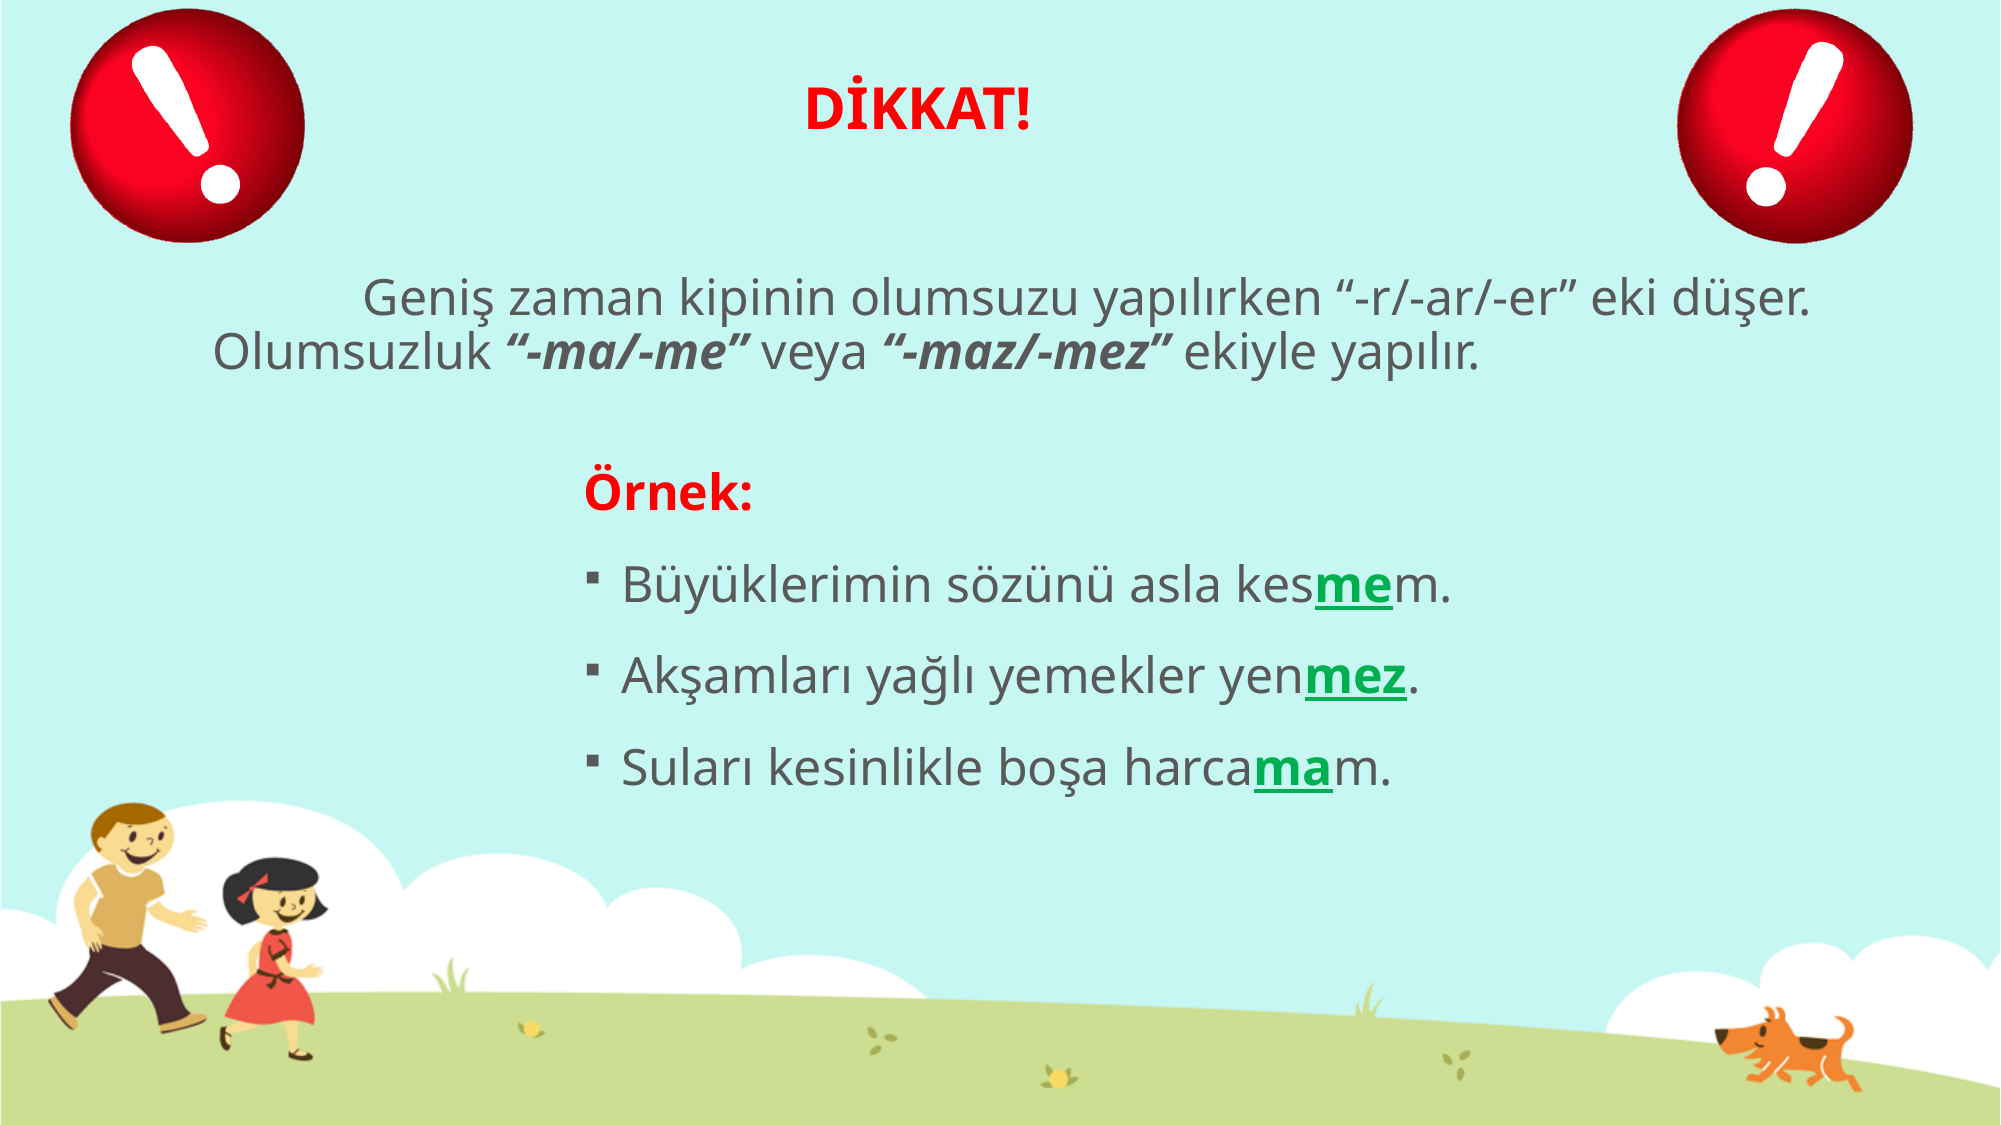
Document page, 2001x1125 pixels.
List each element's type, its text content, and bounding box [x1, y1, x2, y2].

text_box Geniş zaman kipinin olumsuzu yapılırken “-r/-ar/-er” eki düşer. Olumsuzluk “-ma/-me” veya “-maz/-mez” ekiyle yapılır. [190, 265, 1848, 409]
text_box Örnek: Büyüklerimin sözünü asla kesmem. Akşamları yağlı yemekler yenmez. Suları kesinlikle boşa harcamam. [560, 460, 1478, 934]
title DİKKAT! [788, 30, 1079, 150]
picture [0, 0, 2001, 1125]
